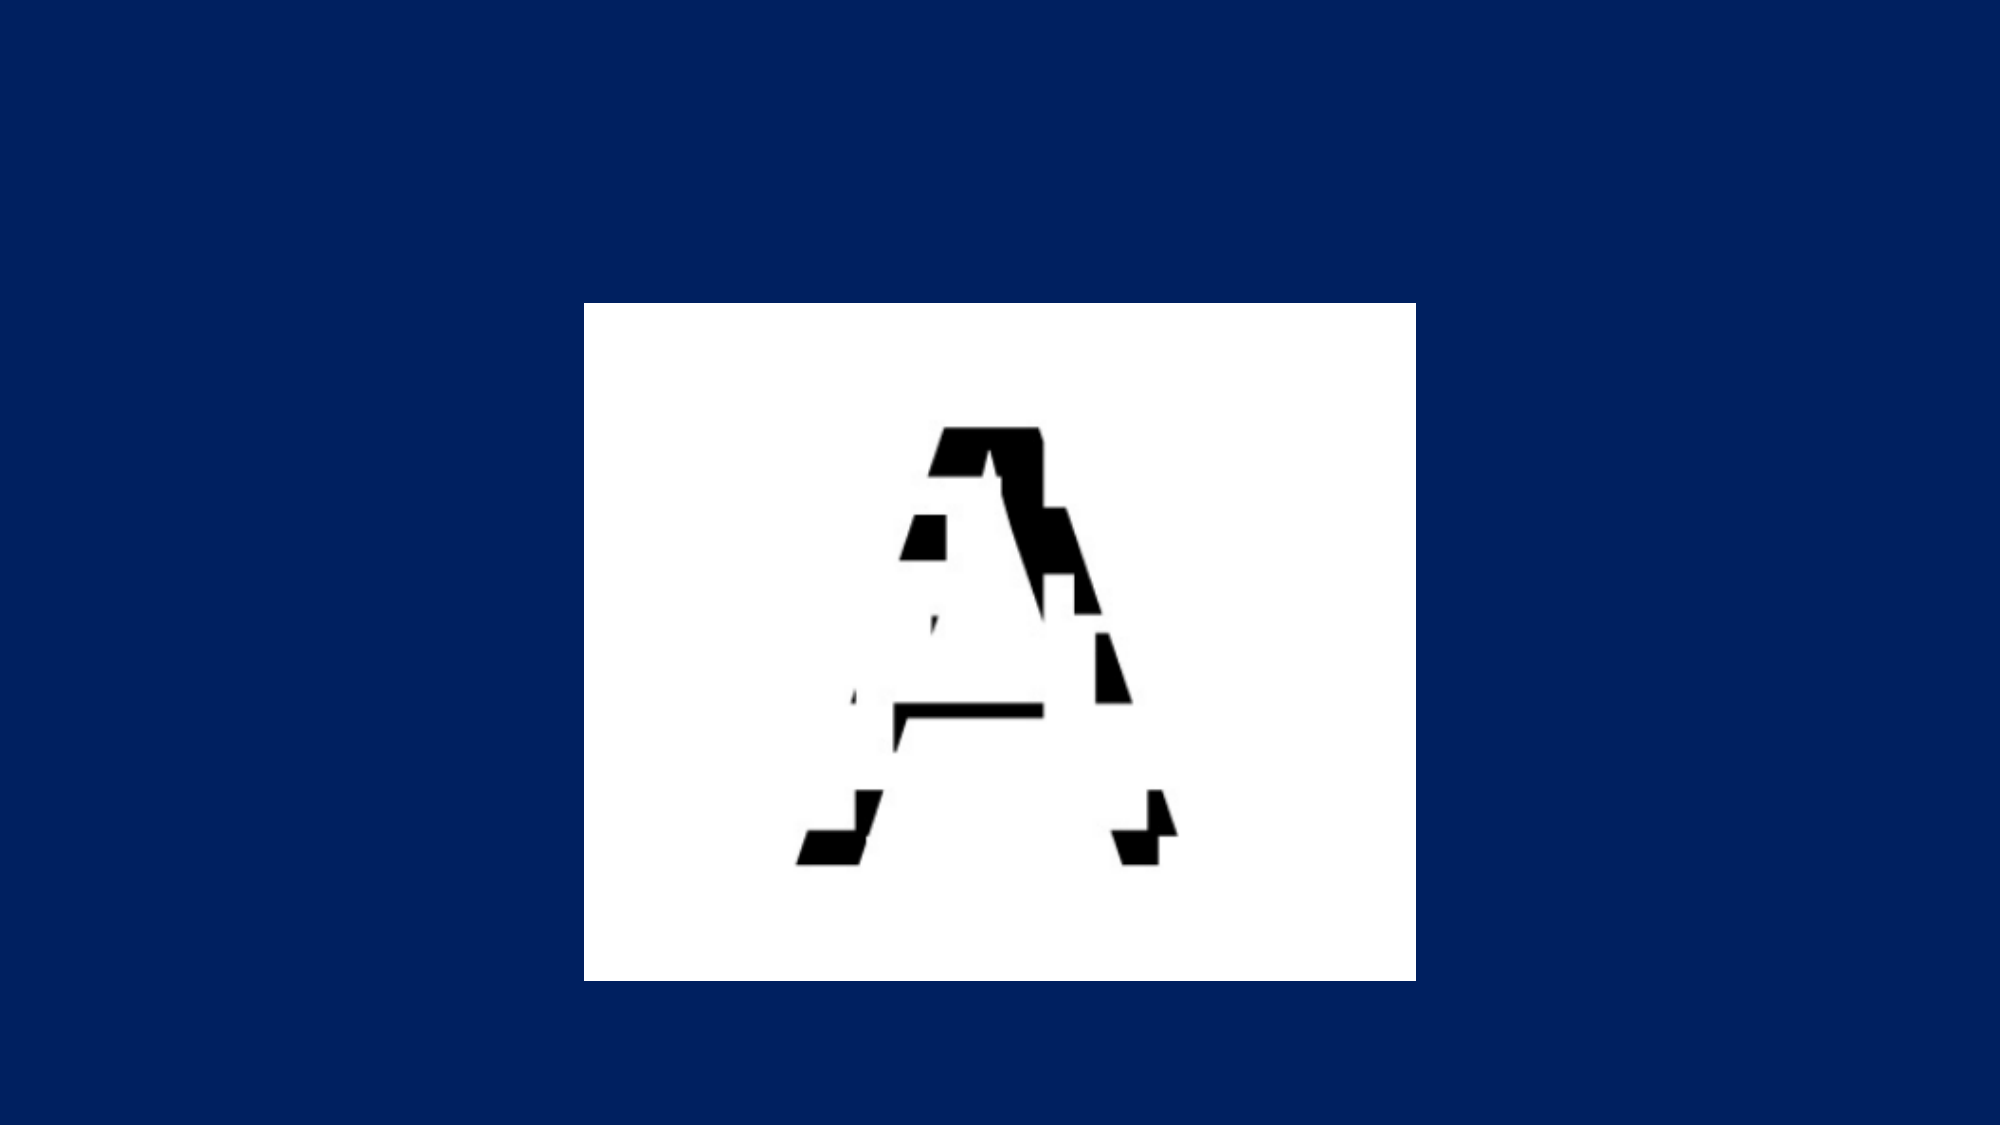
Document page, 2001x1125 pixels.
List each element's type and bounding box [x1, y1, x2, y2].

picture [584, 303, 1416, 981]
